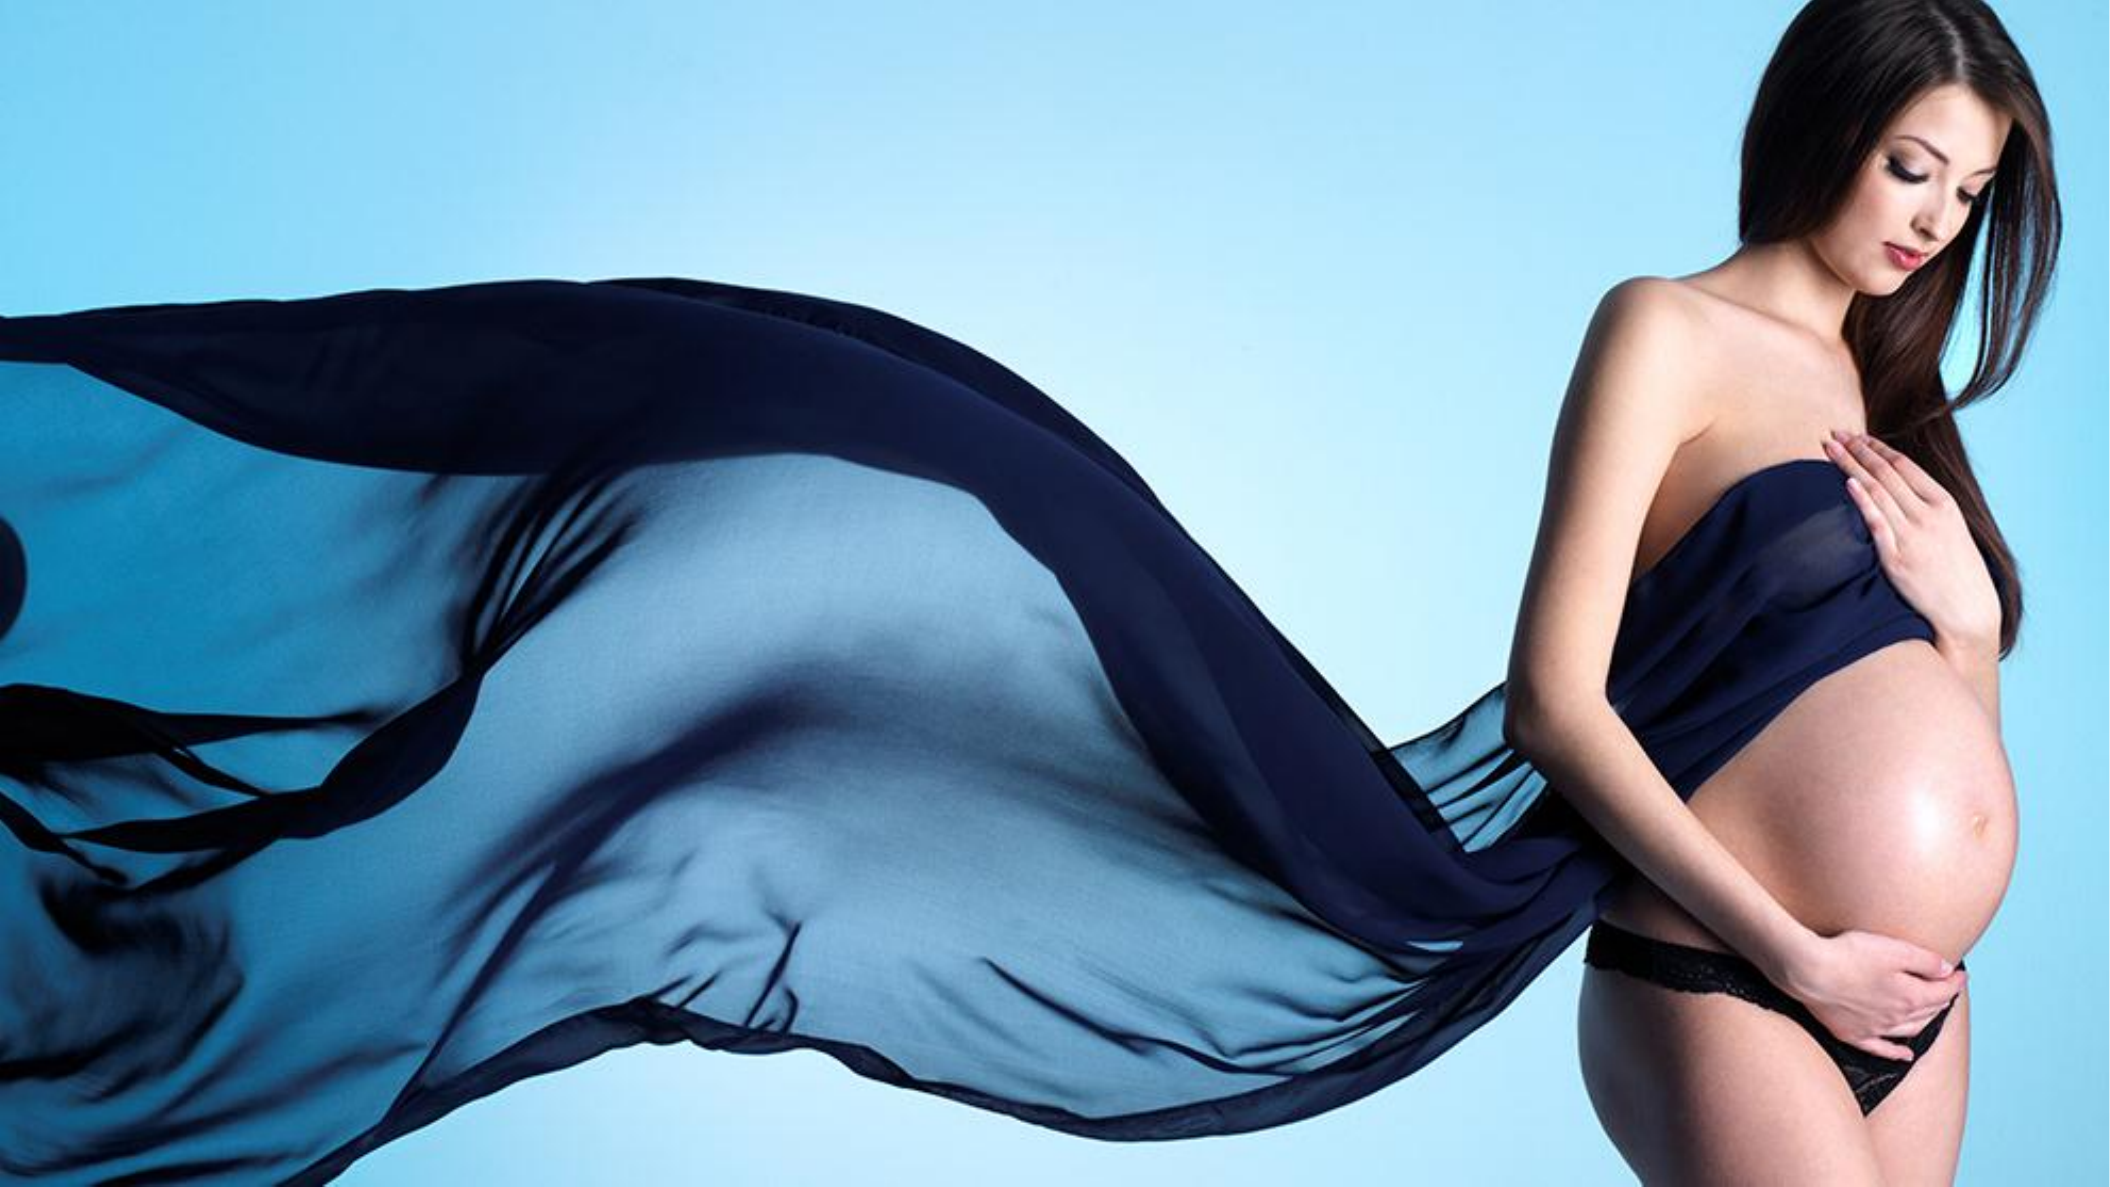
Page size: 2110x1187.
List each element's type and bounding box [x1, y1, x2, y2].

text_box [0, 0, 2110, 1187]
